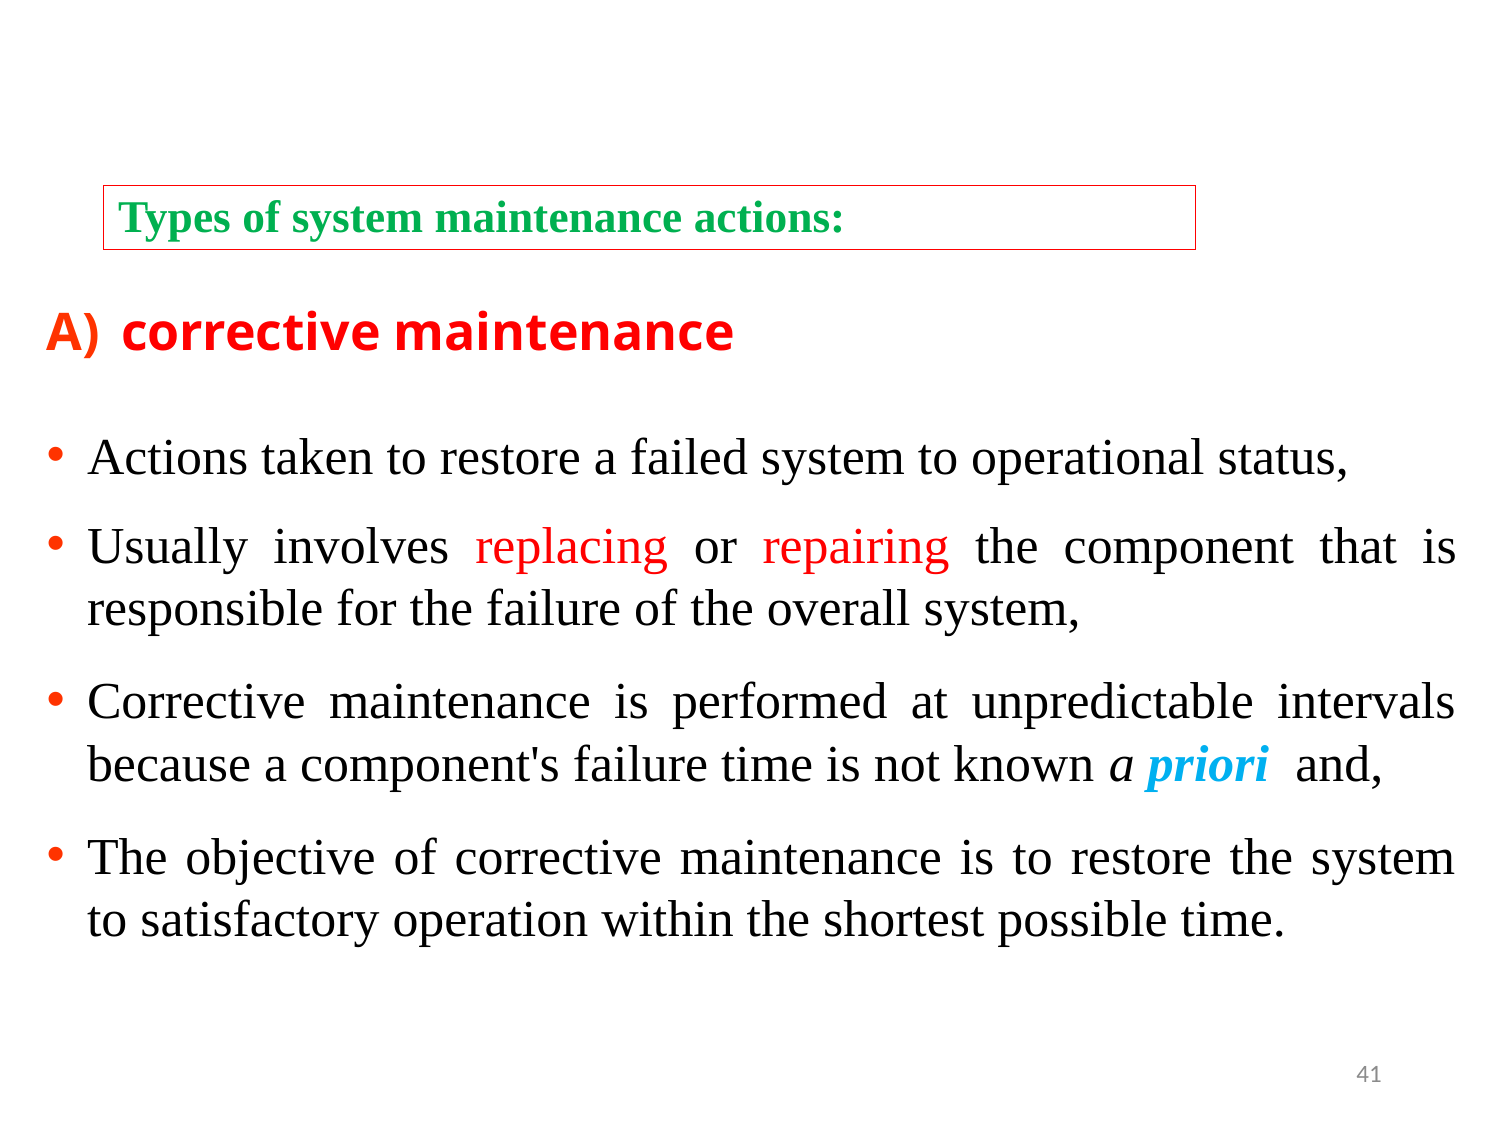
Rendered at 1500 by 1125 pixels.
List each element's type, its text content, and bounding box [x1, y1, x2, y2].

slide_number 41 [1059, 1042, 1397, 1103]
list corrective maintenance Actions taken to restore a failed system to operational status, Usually involves replacing or repairing the component that is responsible for the failure of the overall system, Corrective maintenance is performed at unpredictable intervals because a component's failure time is not known a priori and, The objective of corrective maintenance is to restore the system to satisfactory operation within the shortest possible time. [31, 291, 1474, 963]
title Types of system maintenance actions: [103, 185, 1196, 250]
